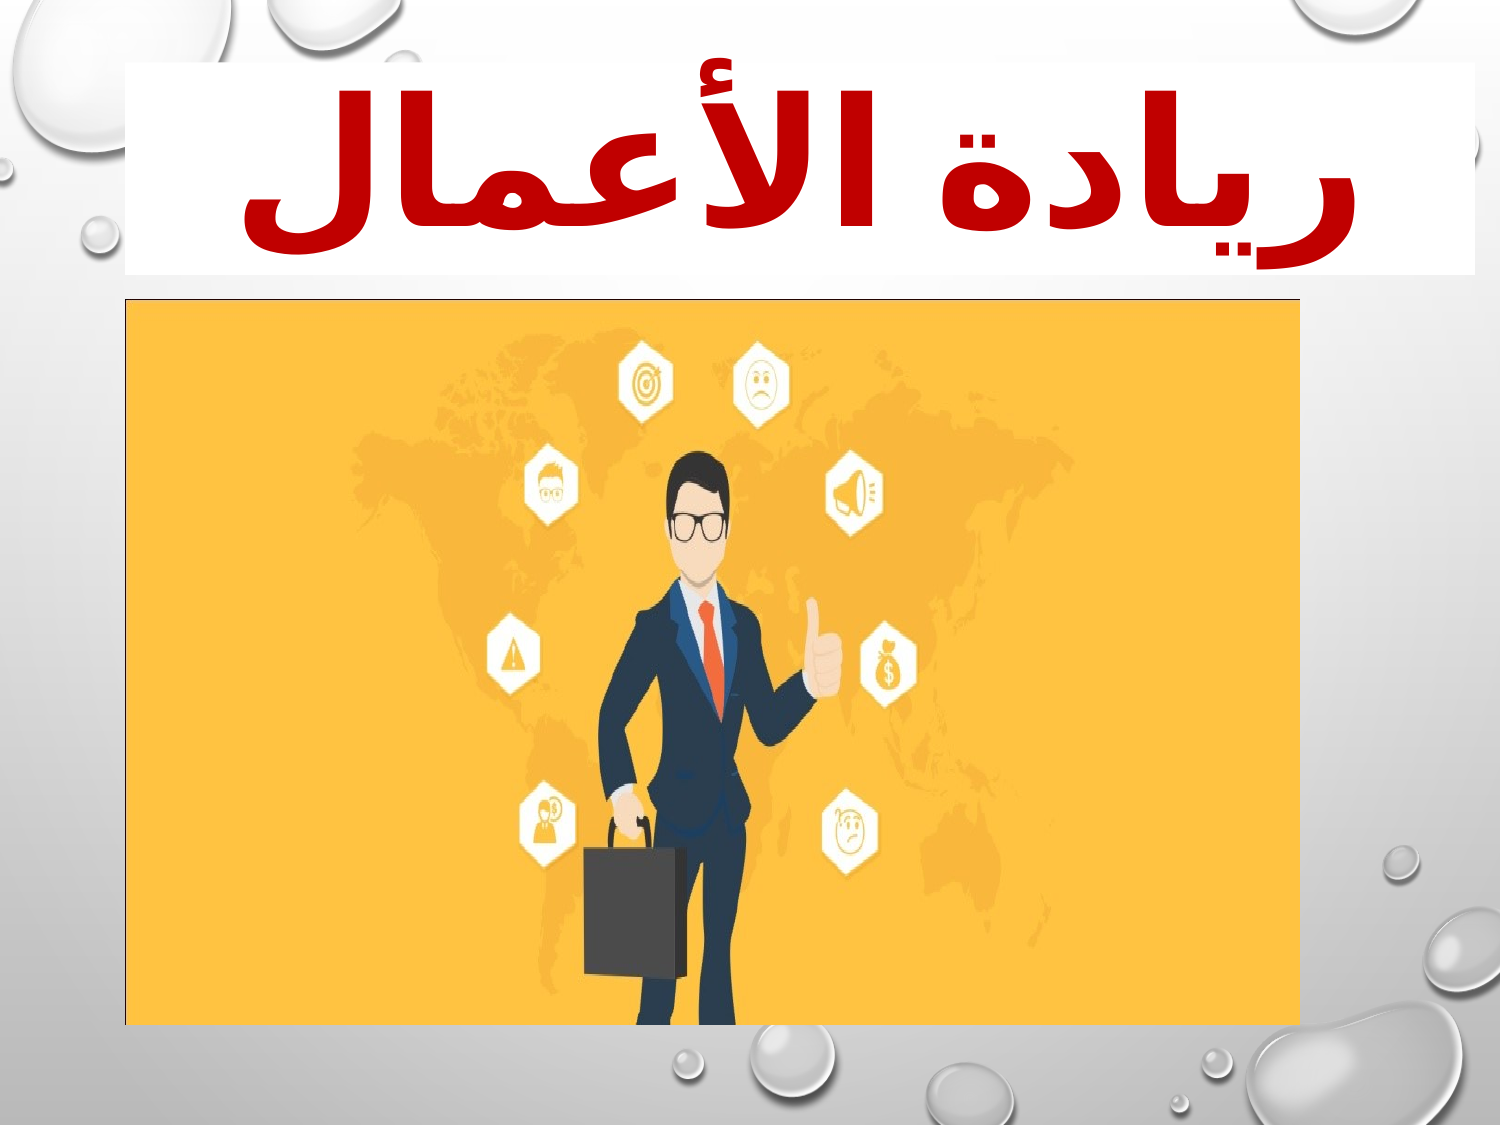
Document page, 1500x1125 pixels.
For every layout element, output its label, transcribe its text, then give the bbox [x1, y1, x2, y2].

picture [0, 0, 1500, 1125]
title ريادة الأعمال [125, 62, 1475, 275]
